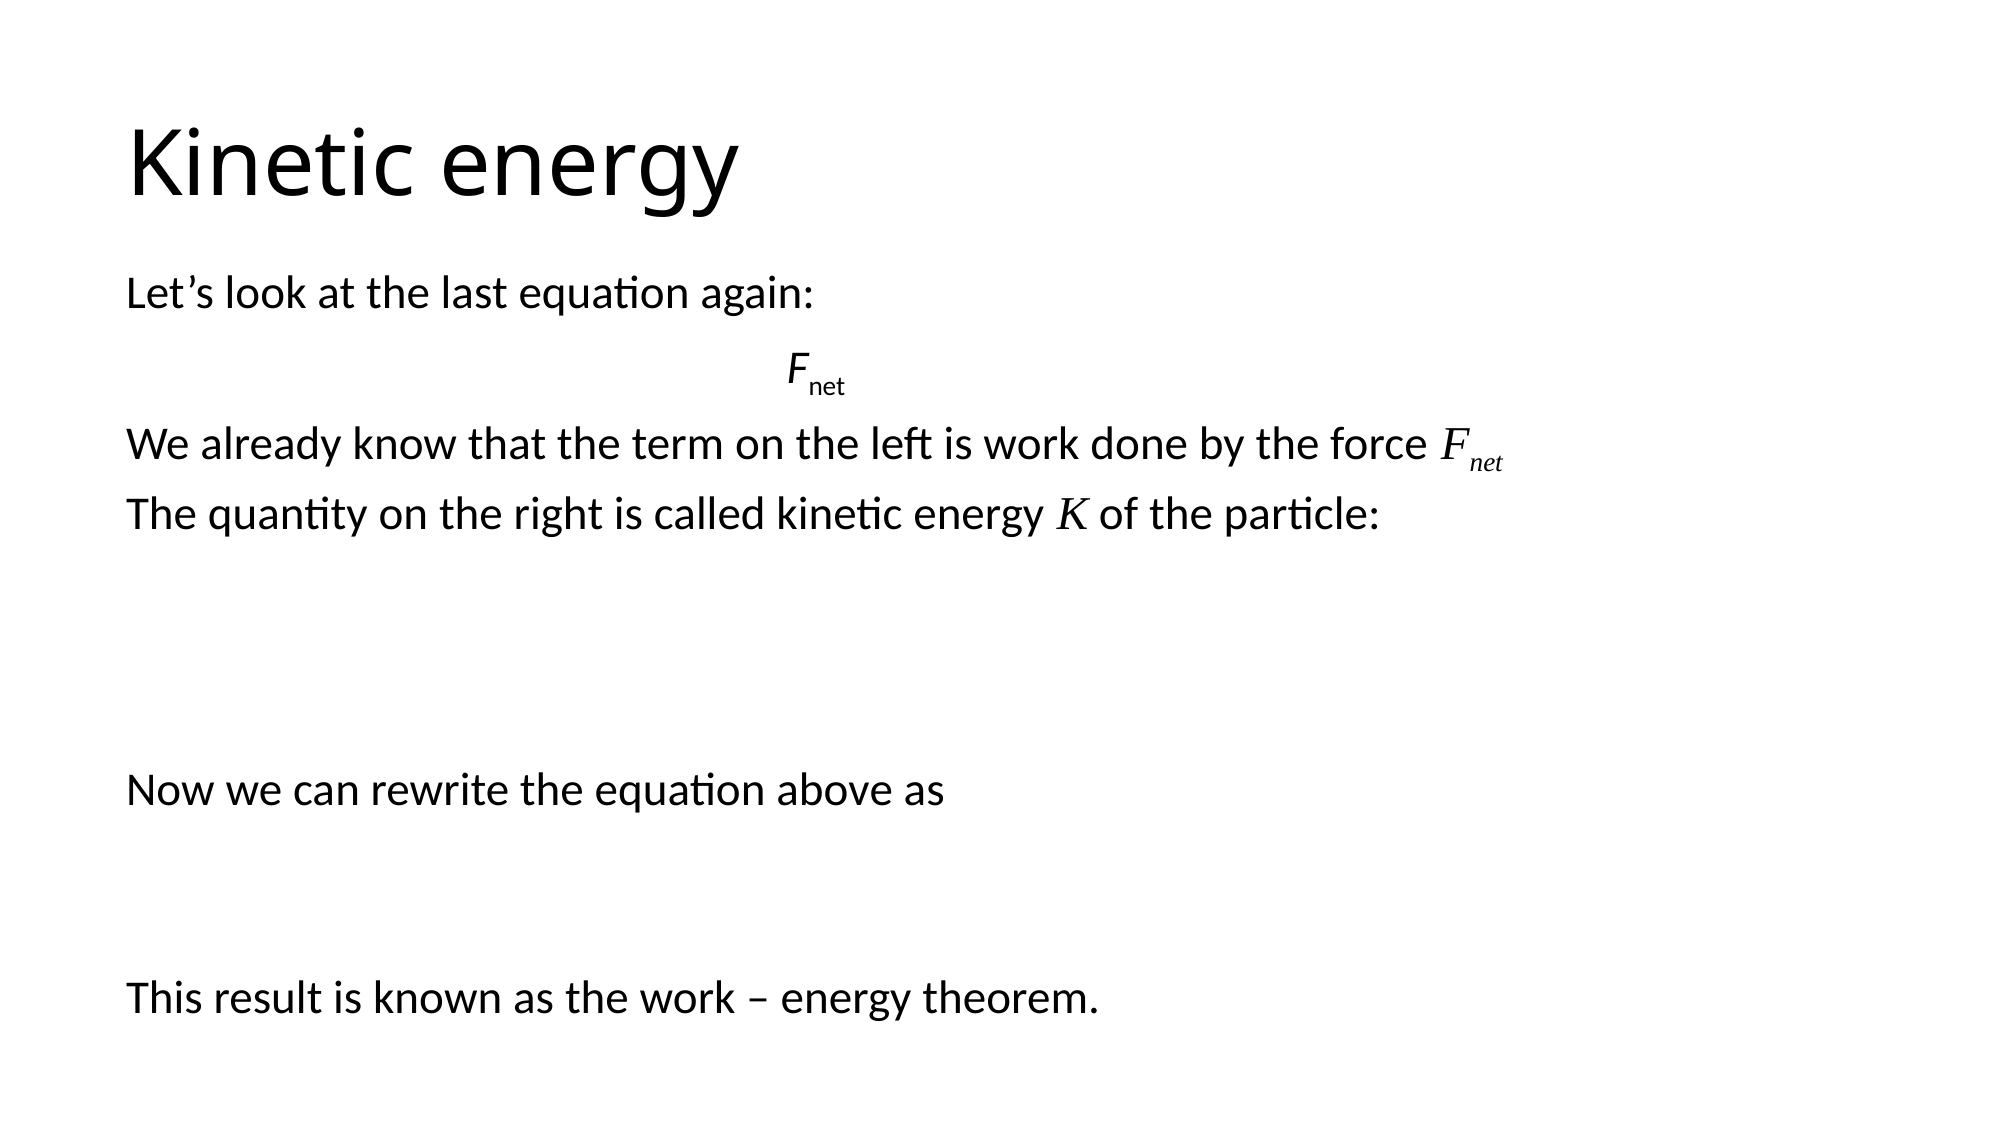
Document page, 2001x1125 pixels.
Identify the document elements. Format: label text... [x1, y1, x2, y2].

title Kinetic energy [111, 99, 1522, 232]
